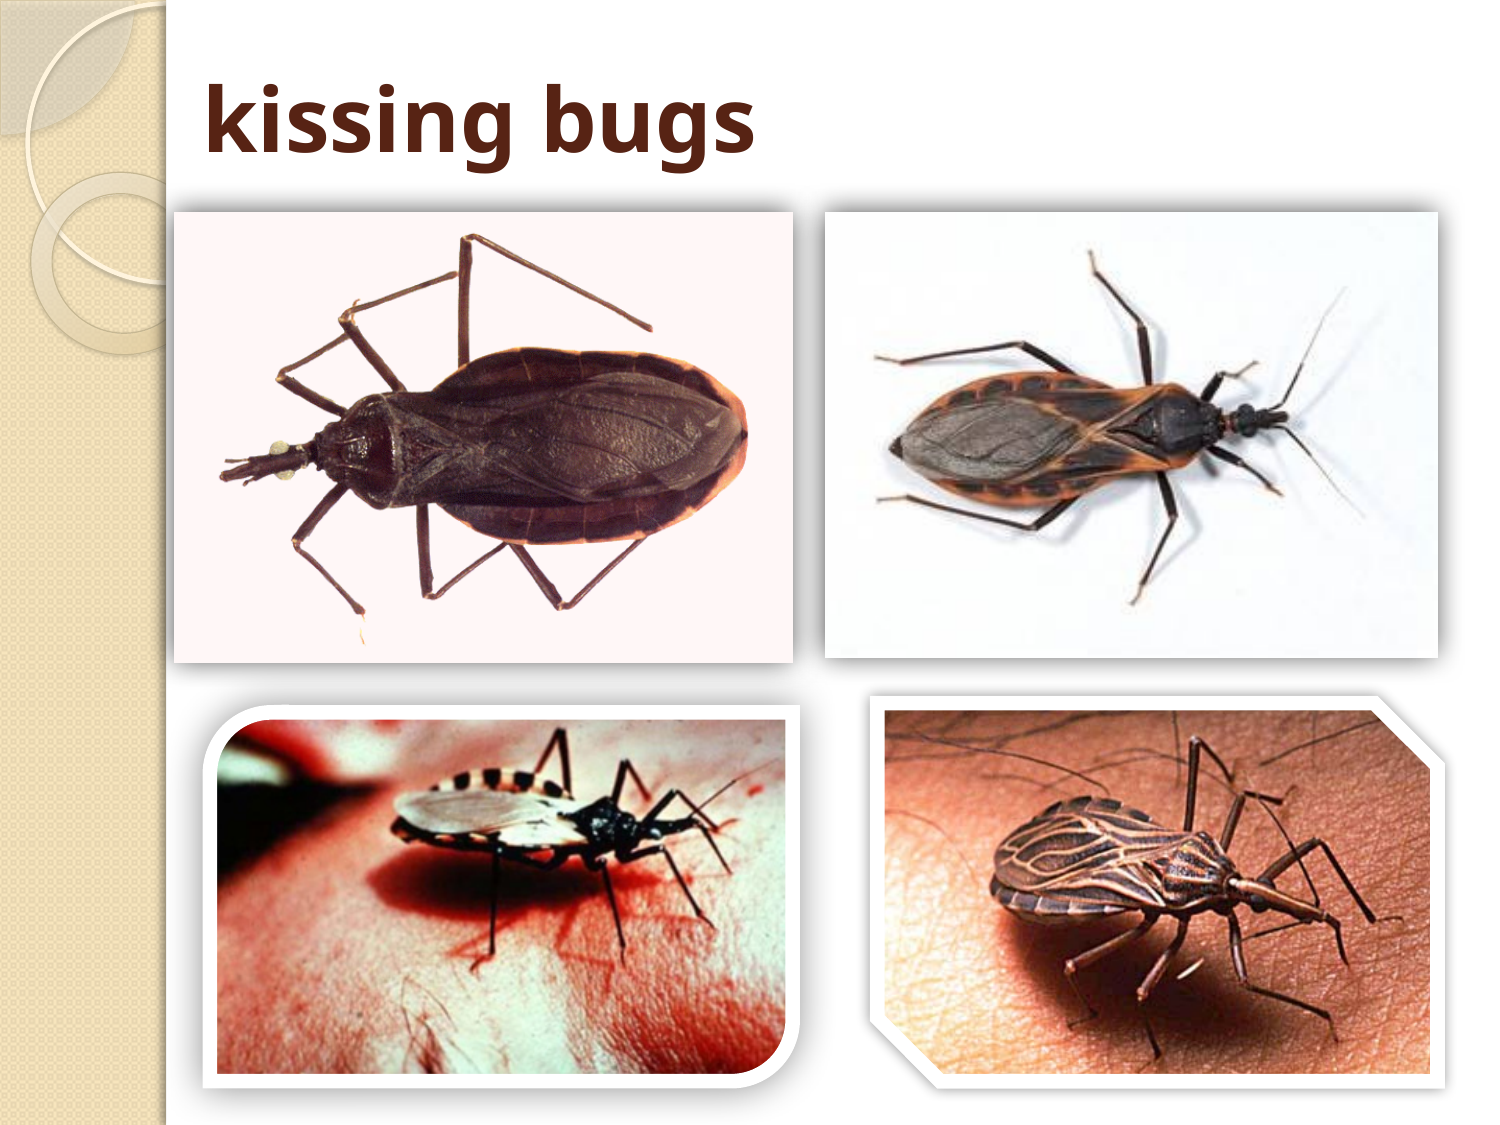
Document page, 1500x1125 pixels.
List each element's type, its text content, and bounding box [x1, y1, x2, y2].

picture [174, 212, 793, 663]
picture [824, 212, 1438, 658]
picture [209, 712, 793, 1082]
title kissing bugs [187, 45, 1463, 188]
picture [876, 702, 1438, 1082]
